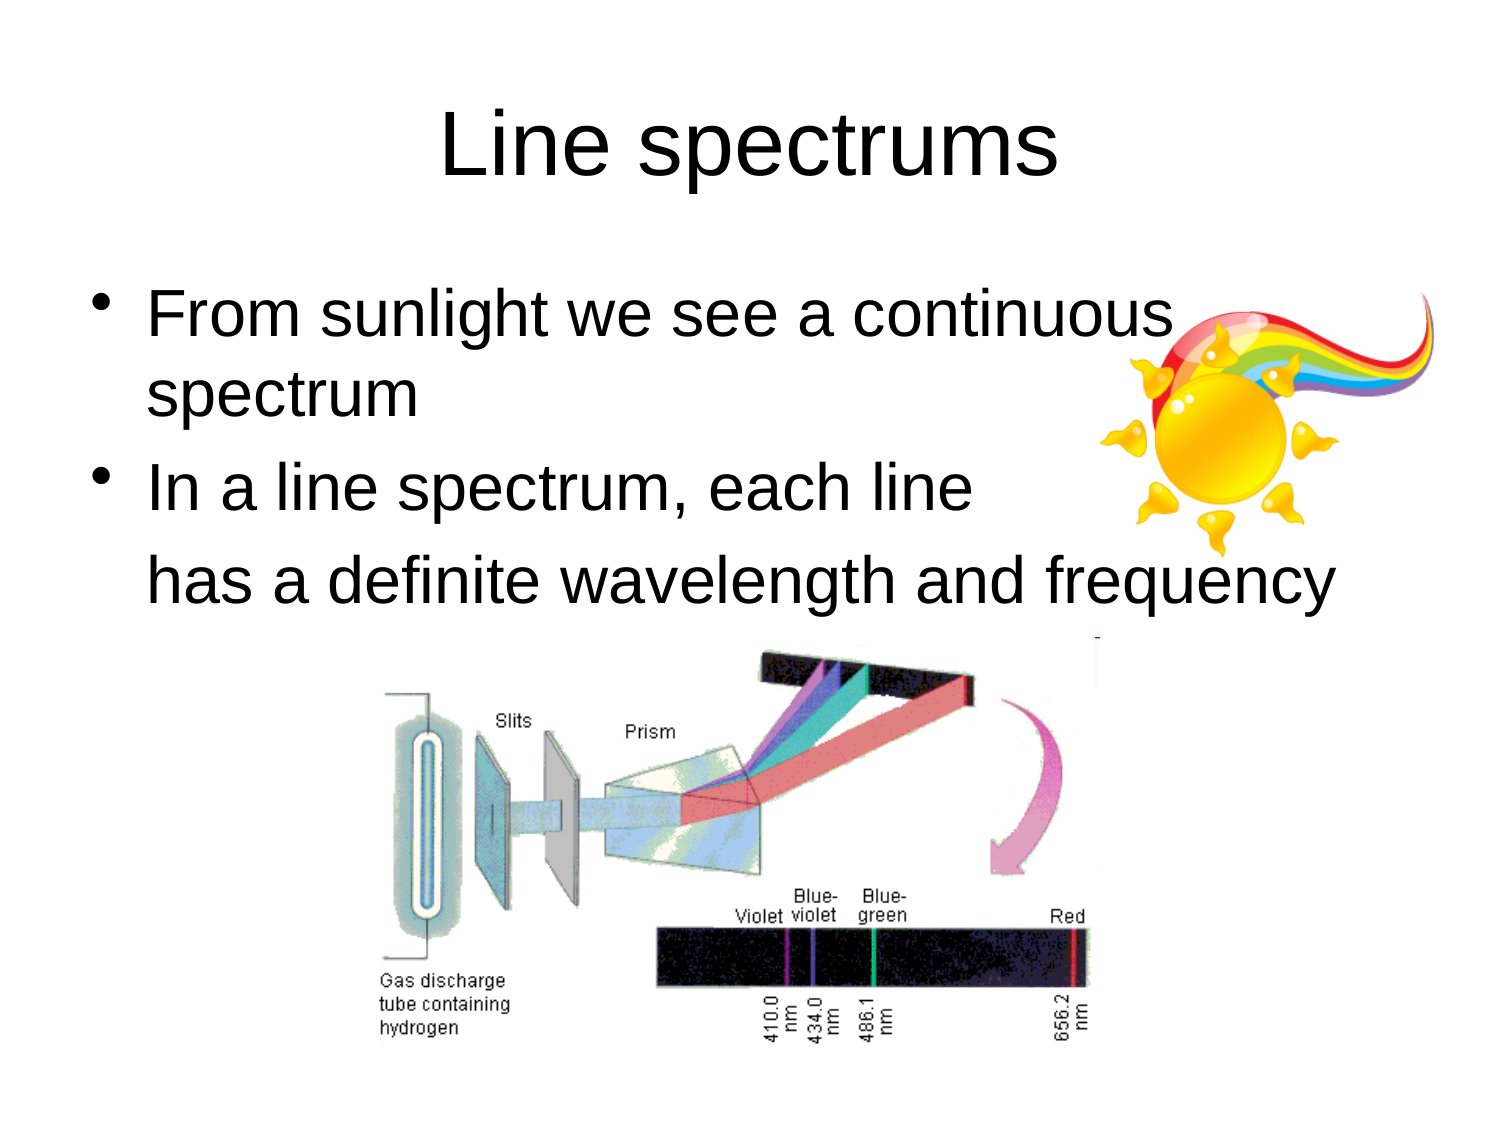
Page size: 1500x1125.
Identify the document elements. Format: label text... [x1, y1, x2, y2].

title Line spectrums [75, 45, 1425, 233]
picture [374, 637, 1101, 1048]
picture [1099, 274, 1438, 613]
list From sunlight we see a continuous spectrum In a line spectrum, each line has a definite wavelength and frequency [75, 262, 1425, 1005]
